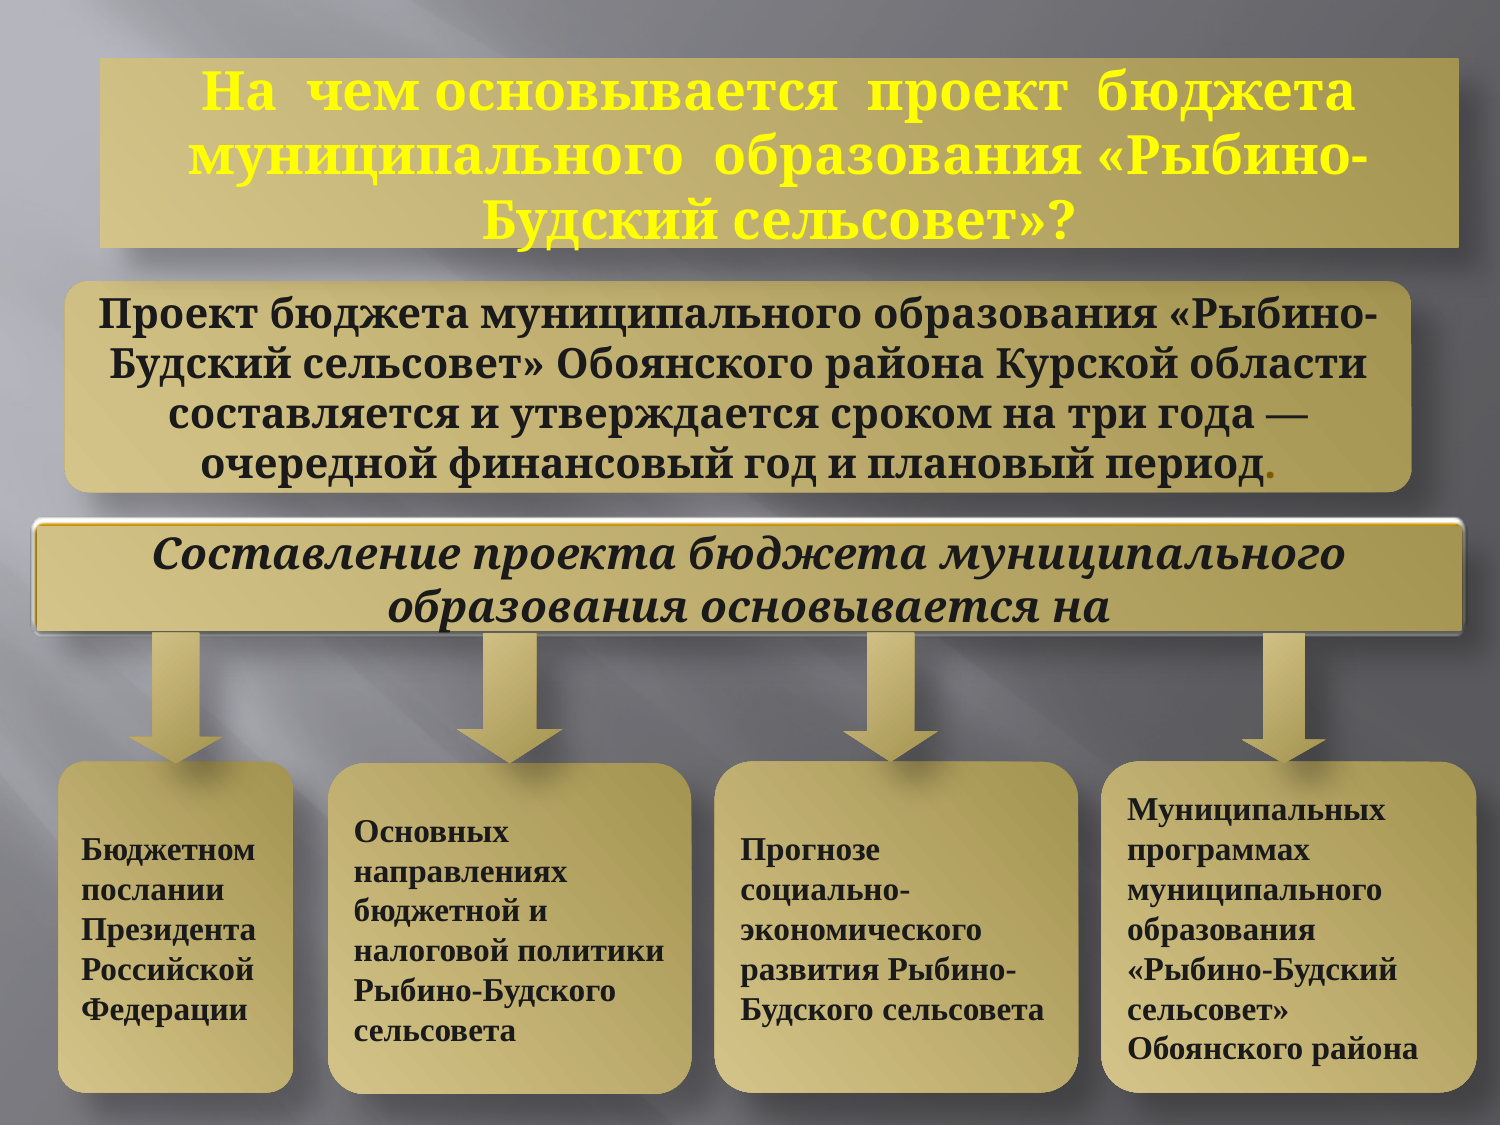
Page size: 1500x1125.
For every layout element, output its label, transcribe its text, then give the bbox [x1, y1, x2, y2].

text_box Бюджетном послании Президента Российской Федерации [58, 761, 293, 1093]
text_box [457, 683, 563, 764]
text_box Муниципальных программах муниципального образования «Рыбино-Будский сельсовет» Обоянского района [1101, 761, 1477, 1093]
text_box Проект бюджета муниципального образования «Рыбино-Будский сельсовет» Обоянского района Курской области составляется и утверждается сроком на три года — очередной финансовый год и плановый период. [64, 281, 1412, 493]
text_box Прогнозе социально-экономического развития Рыбино-Будского сельсовета [714, 761, 1079, 1093]
text_box [843, 683, 938, 762]
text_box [29, 515, 1469, 640]
text_box [128, 683, 223, 764]
text_box Основных направлениях бюджетной и налоговой политики Рыбино-Будского сельсовета [328, 763, 692, 1094]
text_box [1242, 683, 1326, 764]
text_box На чем основывается проект бюджета муниципального образования «Рыбино-Будский сельсовет»? [99, 58, 1459, 248]
